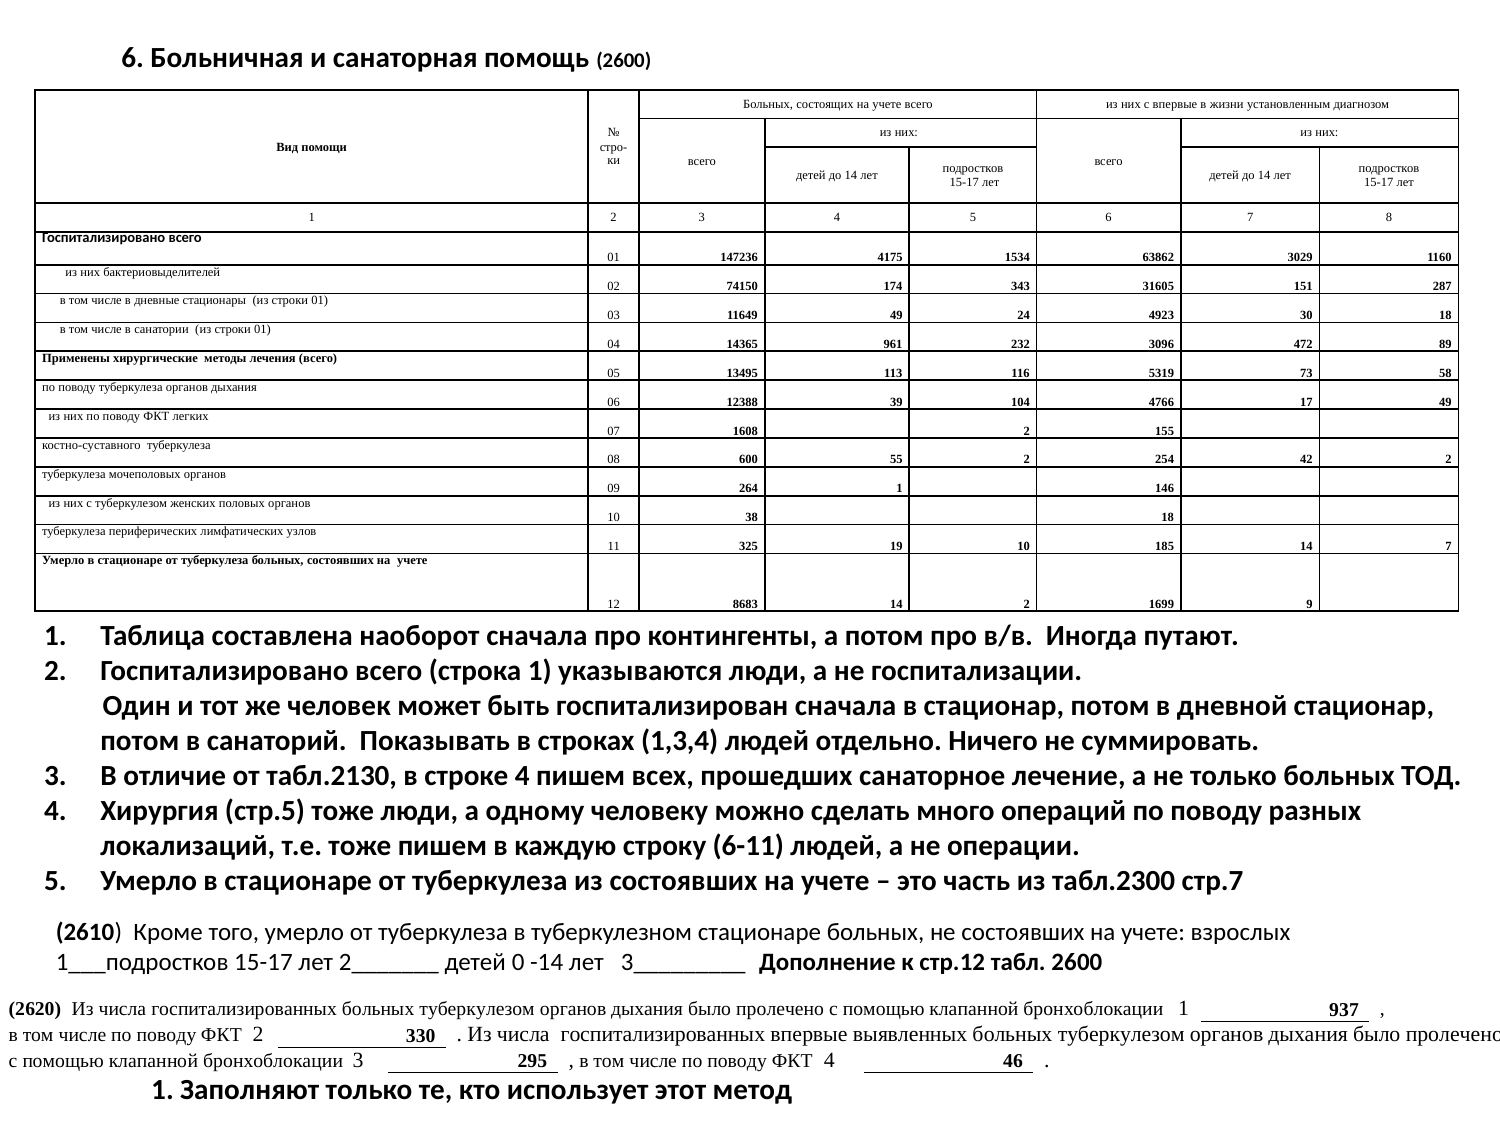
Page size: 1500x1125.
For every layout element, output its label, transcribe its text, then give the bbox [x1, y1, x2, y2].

table_cell 06 [589, 381, 638, 408]
table_cell 73 [1182, 352, 1319, 379]
table_cell 11 [589, 525, 638, 553]
table_cell 1608 [640, 410, 764, 437]
table_cell детей до 14 лет [1182, 148, 1319, 202]
table_cell 49 [1320, 381, 1458, 408]
table_cell по поводу туберкулеза органов дыхания [36, 381, 587, 408]
table_cell 30 [1182, 294, 1319, 322]
table_cell 116 [910, 352, 1036, 379]
table_cell 5319 [1037, 352, 1180, 379]
table_cell 18 [1320, 294, 1458, 322]
table_cell 02 [589, 266, 638, 293]
table_cell 10 [910, 525, 1036, 553]
table_cell 600 [640, 439, 764, 466]
table_cell 2 [910, 439, 1036, 466]
table_cell 8 [1320, 204, 1458, 231]
table_cell всего [1037, 119, 1180, 202]
table_header Вид помощи [36, 91, 587, 202]
text_box Таблица составлена наоборот сначала про контингенты, а потом про в/в. Иногда путают. Госпитализировано всего (строка 1) указываются люди, а не госпитализации. Один и тот же человек может быть госпитализирован сначала в стационар, потом в дневной стационар, потом в санаторий. Показывать в строках (1,3,4) людей отдельно. Ничего не суммировать. В отличие от табл.2130, в строке 4 пишем всех, прошедших санаторное лечение, а не только больных ТОД. Хирургия (стр.5) тоже люди, а одному человеку можно сделать много операций по поводу разных локализаций, т.е. тоже пишем в каждую строку (6-11) людей, а не операции. Умерло в стационаре от туберкулеза из состоявших на учете – это часть из табл.2300 стр.7 [29, 609, 1500, 904]
table_cell [766, 497, 908, 524]
table_cell 49 [766, 294, 908, 322]
table_cell 11649 [640, 294, 764, 322]
table_cell из них с туберкулезом женских половых органов [36, 497, 587, 524]
table_cell 2 [589, 204, 638, 231]
table_cell 961 [766, 323, 908, 350]
table_cell 17 [1182, 381, 1319, 408]
table_cell Госпитализировано всего [36, 233, 587, 264]
table_cell 4766 [1037, 381, 1180, 408]
table_cell 05 [589, 352, 638, 379]
table_cell 4 [766, 204, 908, 231]
table_cell подростков 15-17 лет [910, 148, 1036, 202]
table_cell 4175 [766, 233, 908, 264]
table_cell 14 [1182, 525, 1319, 553]
table_cell 03 [589, 294, 638, 322]
table_cell костно-суставного туберкулеза [36, 439, 587, 466]
table_cell 3 [640, 204, 764, 231]
table_cell 10 [589, 497, 638, 524]
table_cell туберкулеза мочеполовых органов [36, 468, 587, 495]
table_cell [1182, 497, 1319, 524]
table_cell [1320, 554, 1458, 609]
table_cell из них по поводу ФКТ легких [36, 410, 587, 437]
table_cell из них: [766, 119, 1036, 146]
table_cell 343 [910, 266, 1036, 293]
table_cell 2 [910, 410, 1036, 437]
table_cell 113 [766, 352, 908, 379]
table_cell 472 [1182, 323, 1319, 350]
table_cell 146 [1037, 468, 1180, 495]
table_cell из них бактериовыделителей [36, 266, 587, 293]
table_cell в том числе в дневные стационары (из строки 01) [36, 294, 587, 322]
table_cell 13495 [640, 352, 764, 379]
table_cell 18 [1037, 497, 1180, 524]
table_cell Умерло в стационаре от туберкулеза больных, состоявших на учете [36, 554, 587, 609]
table_cell 155 [1037, 410, 1180, 437]
table_cell [910, 468, 1036, 495]
table_cell [1320, 468, 1458, 495]
table_cell 151 [1182, 266, 1319, 293]
table_cell 63862 [1037, 233, 1180, 264]
table_cell 09 [589, 468, 638, 495]
table_cell 232 [910, 323, 1036, 350]
picture [0, 995, 1500, 1102]
table_cell 74150 [640, 266, 764, 293]
table_cell из них: [1182, 119, 1458, 146]
table_cell 39 [766, 381, 908, 408]
table_cell 1160 [1320, 233, 1458, 264]
table_cell 58 [1320, 352, 1458, 379]
table_header Больных, состоящих на учете всего [640, 91, 1036, 118]
table_header из них с впервые в жизни установленным диагнозом [1037, 91, 1458, 118]
table_cell детей до 14 лет [766, 148, 908, 202]
table_cell 1 [766, 468, 908, 495]
table_cell 185 [1037, 525, 1180, 553]
table_cell 04 [589, 323, 638, 350]
table_cell 42 [1182, 439, 1319, 466]
text_box (2610) Кроме того, умерло от туберкулеза в туберкулезном стационаре больных, не состоявших на учете: взрослых 1___подростков 15-17 лет 2_______ детей 0 -14 лет 3_________ Дополнение к стр.12 табл. 2600 [41, 908, 1477, 984]
table_cell [1320, 410, 1458, 437]
table_cell 254 [1037, 439, 1180, 466]
table_cell 4923 [1037, 294, 1180, 322]
table_cell 2 [1320, 439, 1458, 466]
table_cell 14365 [640, 323, 764, 350]
table_cell 01 [589, 233, 638, 264]
table_cell 3029 [1182, 233, 1319, 264]
table_cell подростков 15-17 лет [1320, 148, 1458, 202]
table_cell 9 [1182, 554, 1319, 609]
table_cell 19 [766, 525, 908, 553]
table_cell 14 [766, 554, 908, 609]
table_cell 31605 [1037, 266, 1180, 293]
table_cell 89 [1320, 323, 1458, 350]
table_cell 38 [640, 497, 764, 524]
table_cell [1182, 410, 1319, 437]
table_cell [1320, 497, 1458, 524]
table_cell 6 [1037, 204, 1180, 231]
table_cell 7 [1182, 204, 1319, 231]
table_cell 5 [910, 204, 1036, 231]
table_cell 8683 [640, 554, 764, 609]
table_cell 287 [1320, 266, 1458, 293]
table_cell 1 [36, 204, 587, 231]
table_cell [910, 497, 1036, 524]
table_cell всего [640, 119, 764, 202]
table_cell 7 [1320, 525, 1458, 553]
table_cell 174 [766, 266, 908, 293]
table_cell 55 [766, 439, 908, 466]
table_cell 12 [589, 554, 638, 609]
table_cell 325 [640, 525, 764, 553]
text_box 6. Больничная и санаторная помощь (2600) Код по ОКЕИ: человек - 792 [106, 31, 1500, 74]
table_cell 1699 [1037, 554, 1180, 609]
table_cell [766, 410, 908, 437]
table_cell 07 [589, 410, 638, 437]
table_cell 2 [910, 554, 1036, 609]
table_cell 264 [640, 468, 764, 495]
table_cell 104 [910, 381, 1036, 408]
table_cell туберкулеза периферических лимфатических узлов [36, 525, 587, 553]
table_header № стро-ки [589, 91, 638, 202]
table_cell [1182, 468, 1319, 495]
table_cell Применены хирургические методы лечения (всего) [36, 352, 587, 379]
table_cell 3096 [1037, 323, 1180, 350]
table_cell 08 [589, 439, 638, 466]
table_cell в том числе в санатории (из строки 01) [36, 323, 587, 350]
table_cell 12388 [640, 381, 764, 408]
table_cell 24 [910, 294, 1036, 322]
table_cell 147236 [640, 233, 764, 264]
table_cell 1534 [910, 233, 1036, 264]
